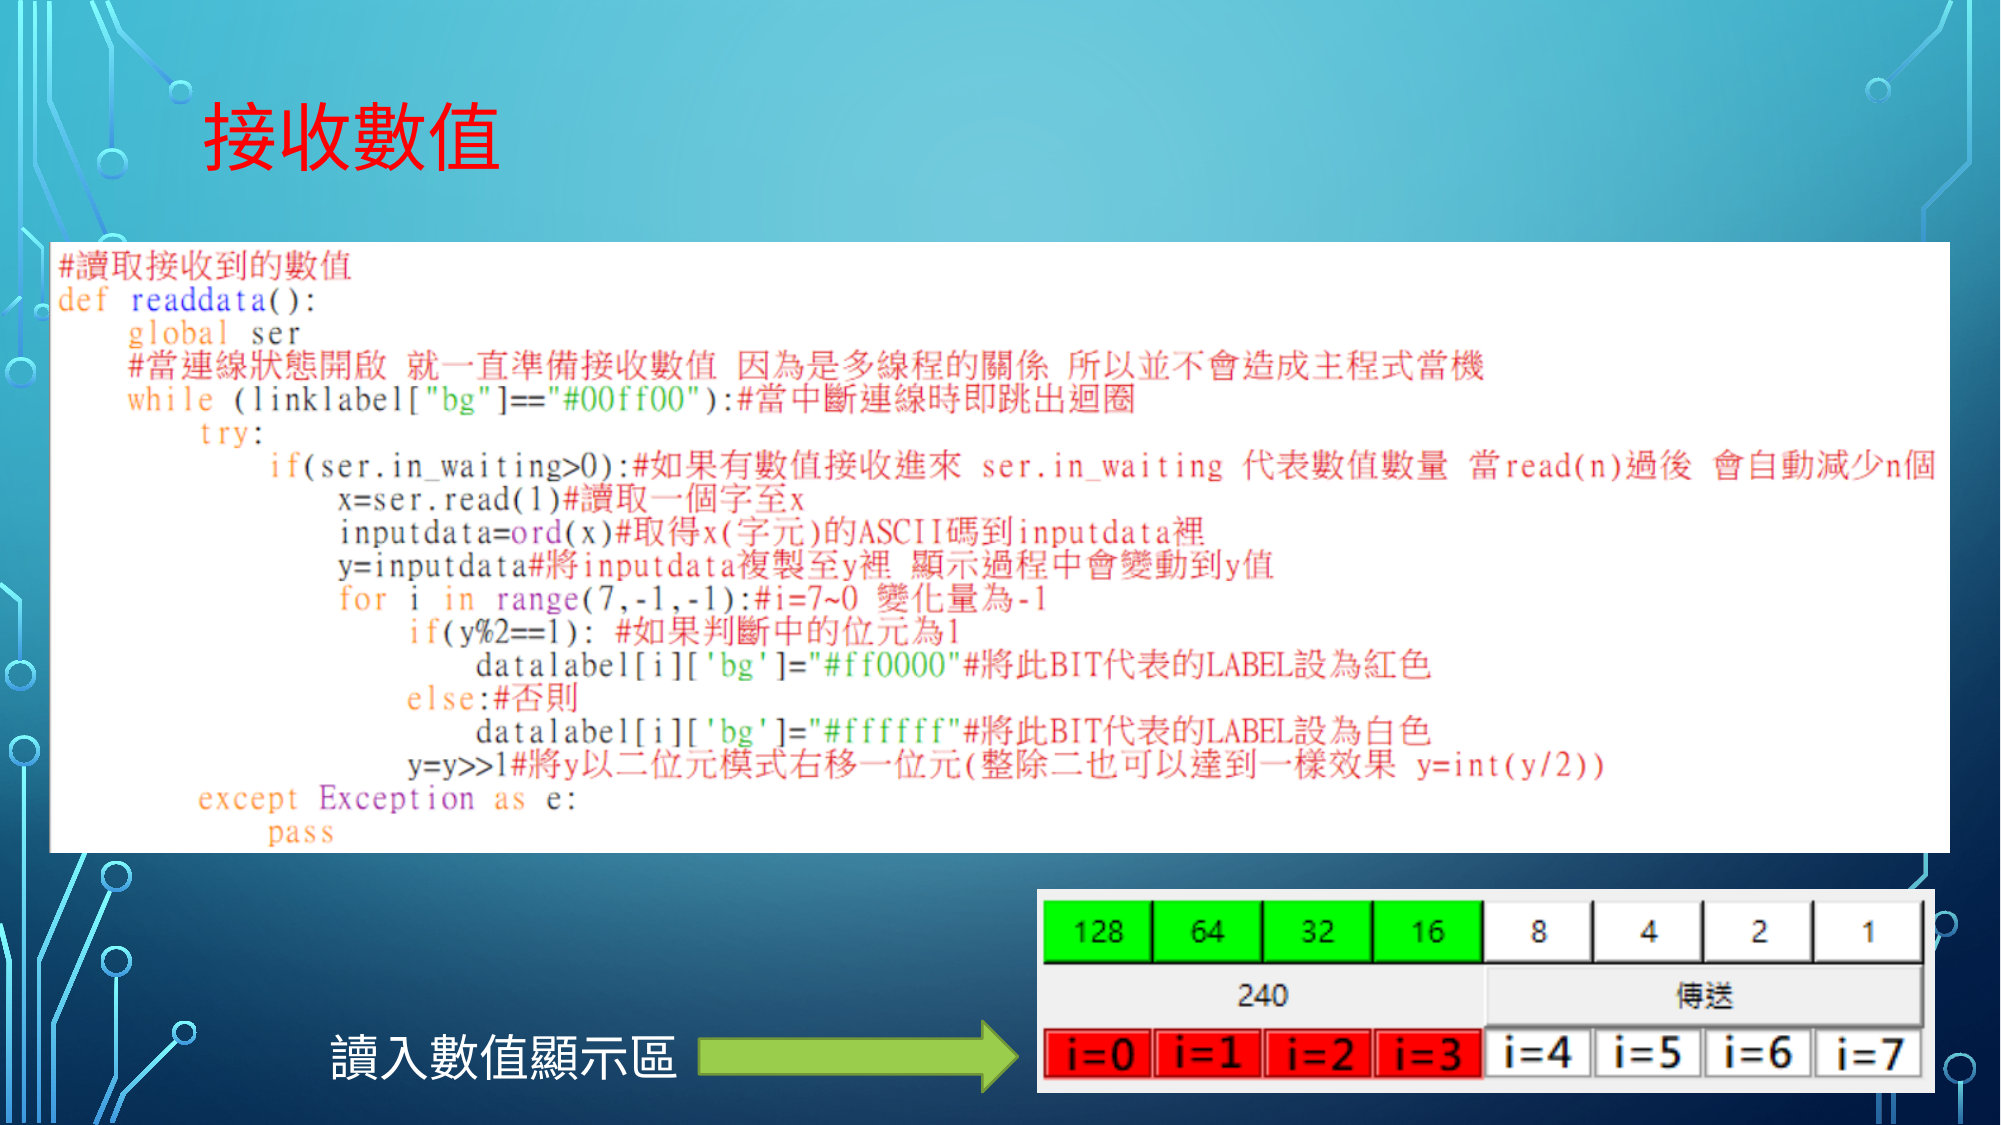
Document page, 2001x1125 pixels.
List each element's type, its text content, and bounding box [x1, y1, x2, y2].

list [49, 241, 1950, 854]
title 接收數值 [187, 19, 1813, 241]
text_box 讀入數值顯示區 [314, 1018, 740, 1094]
picture [1036, 888, 1935, 1093]
text_box [740, 1019, 1019, 1094]
